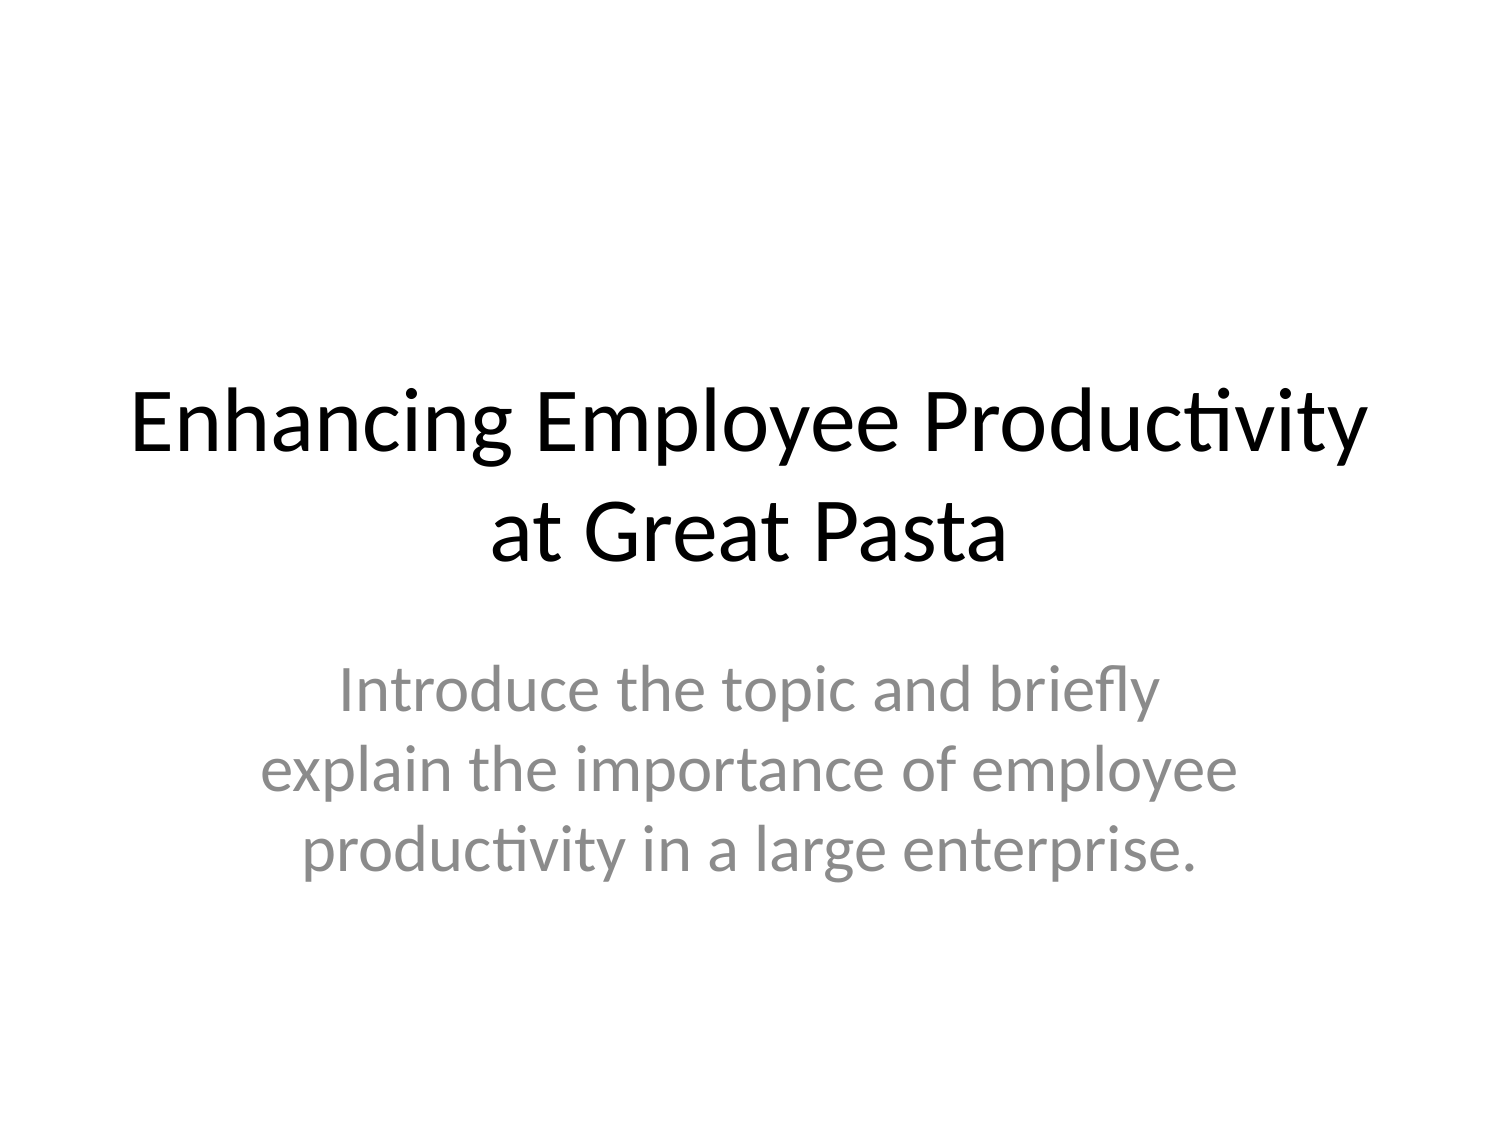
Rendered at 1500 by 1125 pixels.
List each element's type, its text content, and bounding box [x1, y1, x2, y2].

title Enhancing Employee Productivity at Great Pasta [112, 349, 1388, 591]
subtitle Introduce the topic and briefly explain the importance of employee productivity in a large enterprise. [225, 637, 1275, 925]
